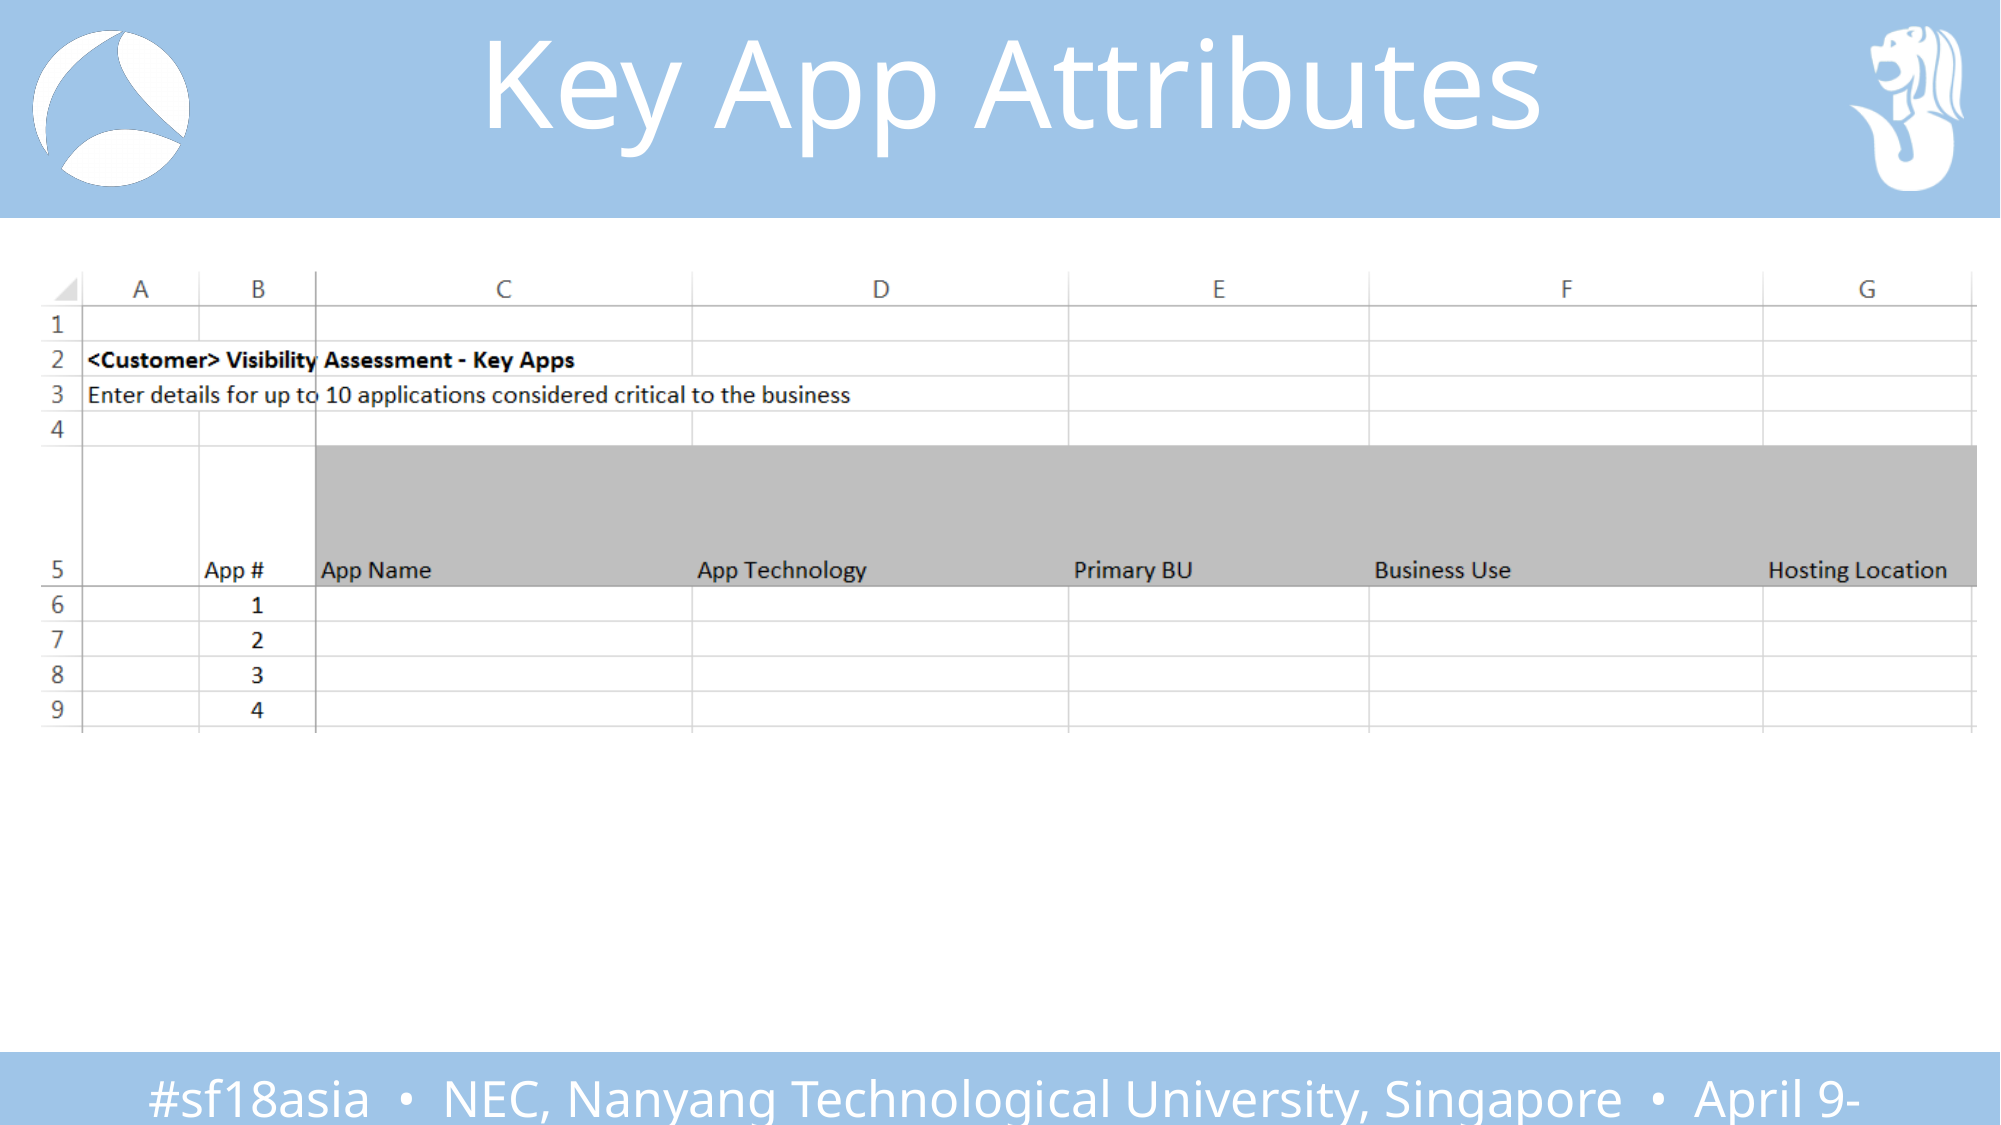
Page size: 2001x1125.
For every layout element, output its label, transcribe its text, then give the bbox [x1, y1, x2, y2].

picture [1849, 155, 1964, 191]
title Key App Attributes [31, 24, 1994, 155]
picture [40, 262, 1977, 734]
picture [32, 155, 190, 187]
